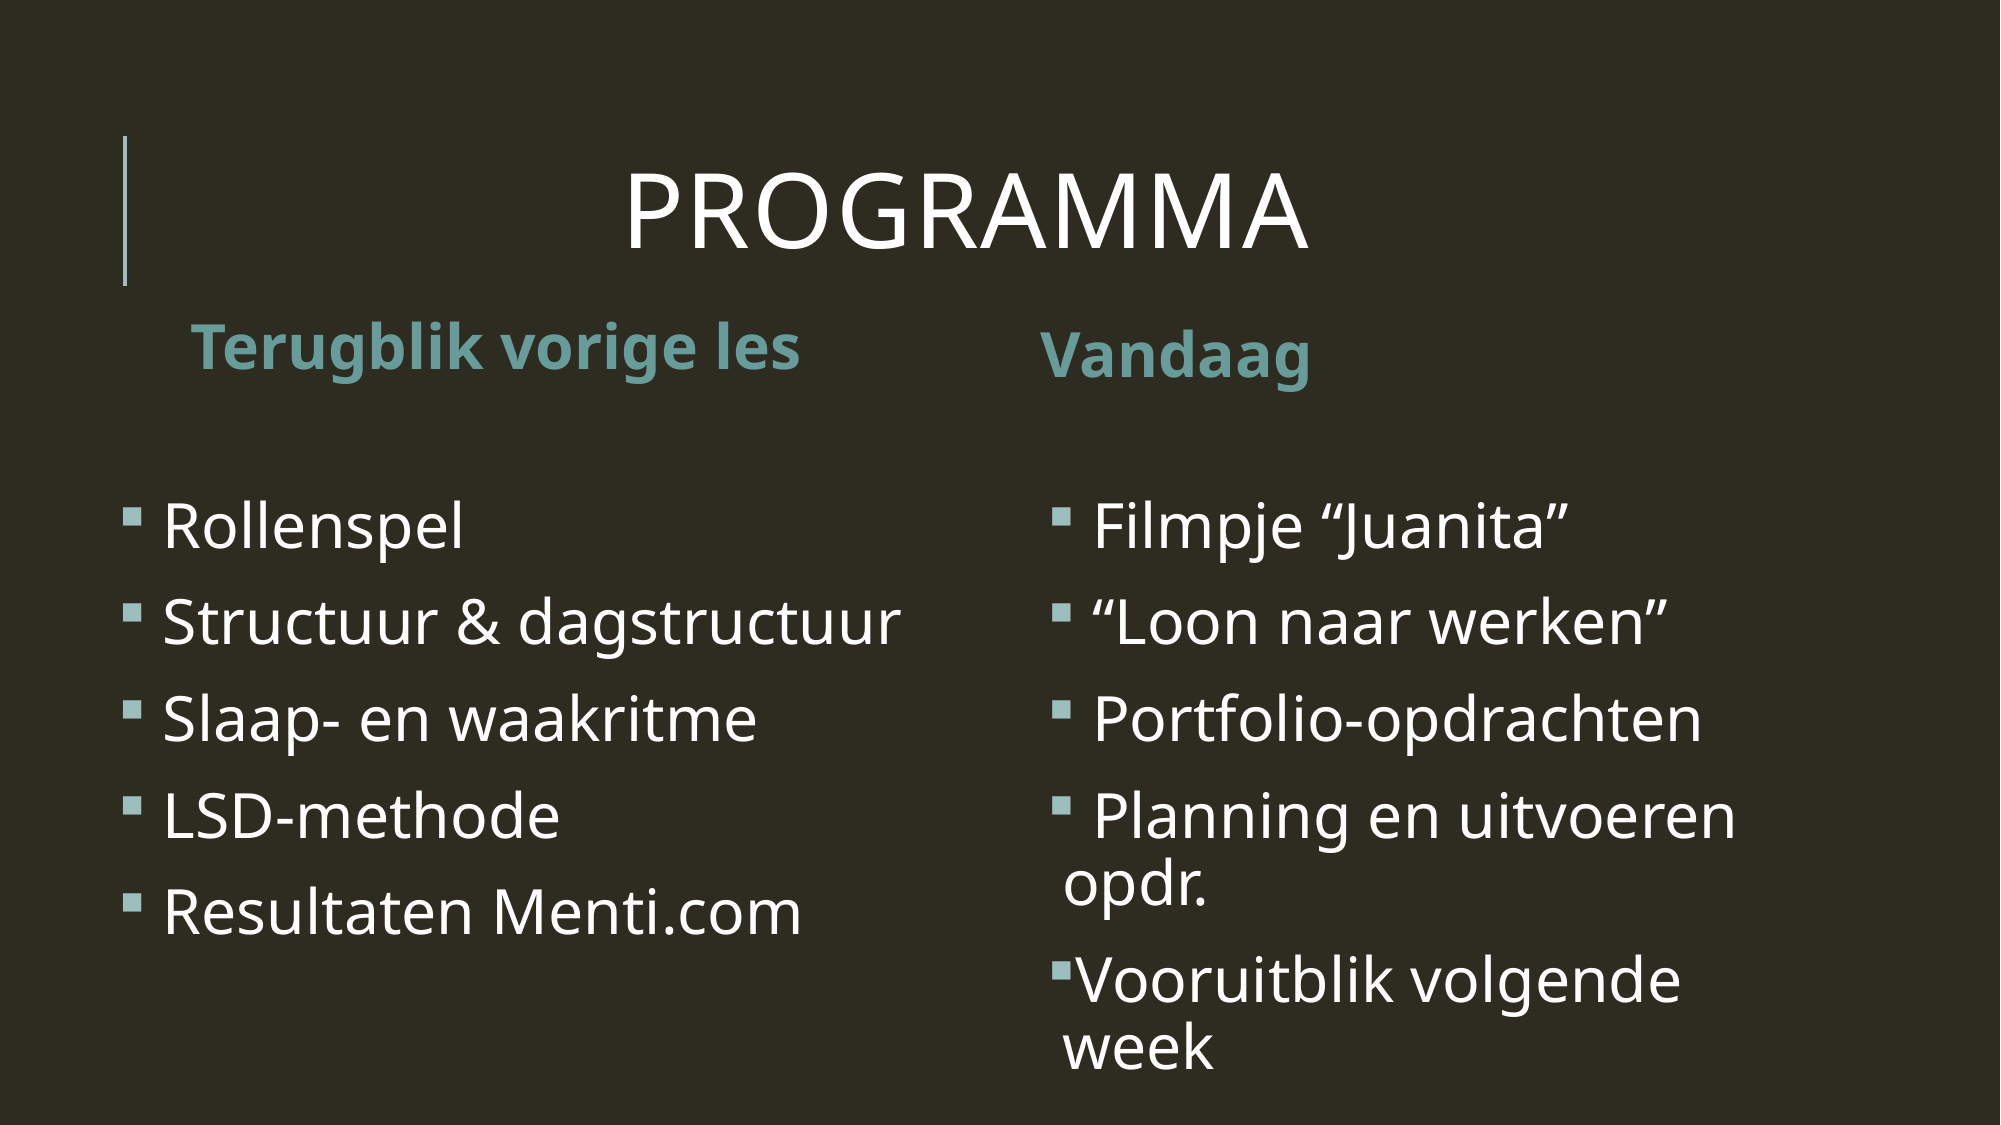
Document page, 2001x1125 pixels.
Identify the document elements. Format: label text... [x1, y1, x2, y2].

list Vandaag [1017, 254, 2000, 460]
list Terugblik vorige les [168, 299, 983, 468]
list Filmpje “Juanita” “Loon naar werken” Portfolio-opdrachten Planning en uitvoeren opdr. Vooruitblik volgende week [1039, 486, 1820, 1110]
title Programma [168, 96, 1763, 342]
list Rollenspel Structuur & dagstructuur Slaap- en waakritme LSD-methode Resultaten Menti.com [110, 486, 1039, 1035]
